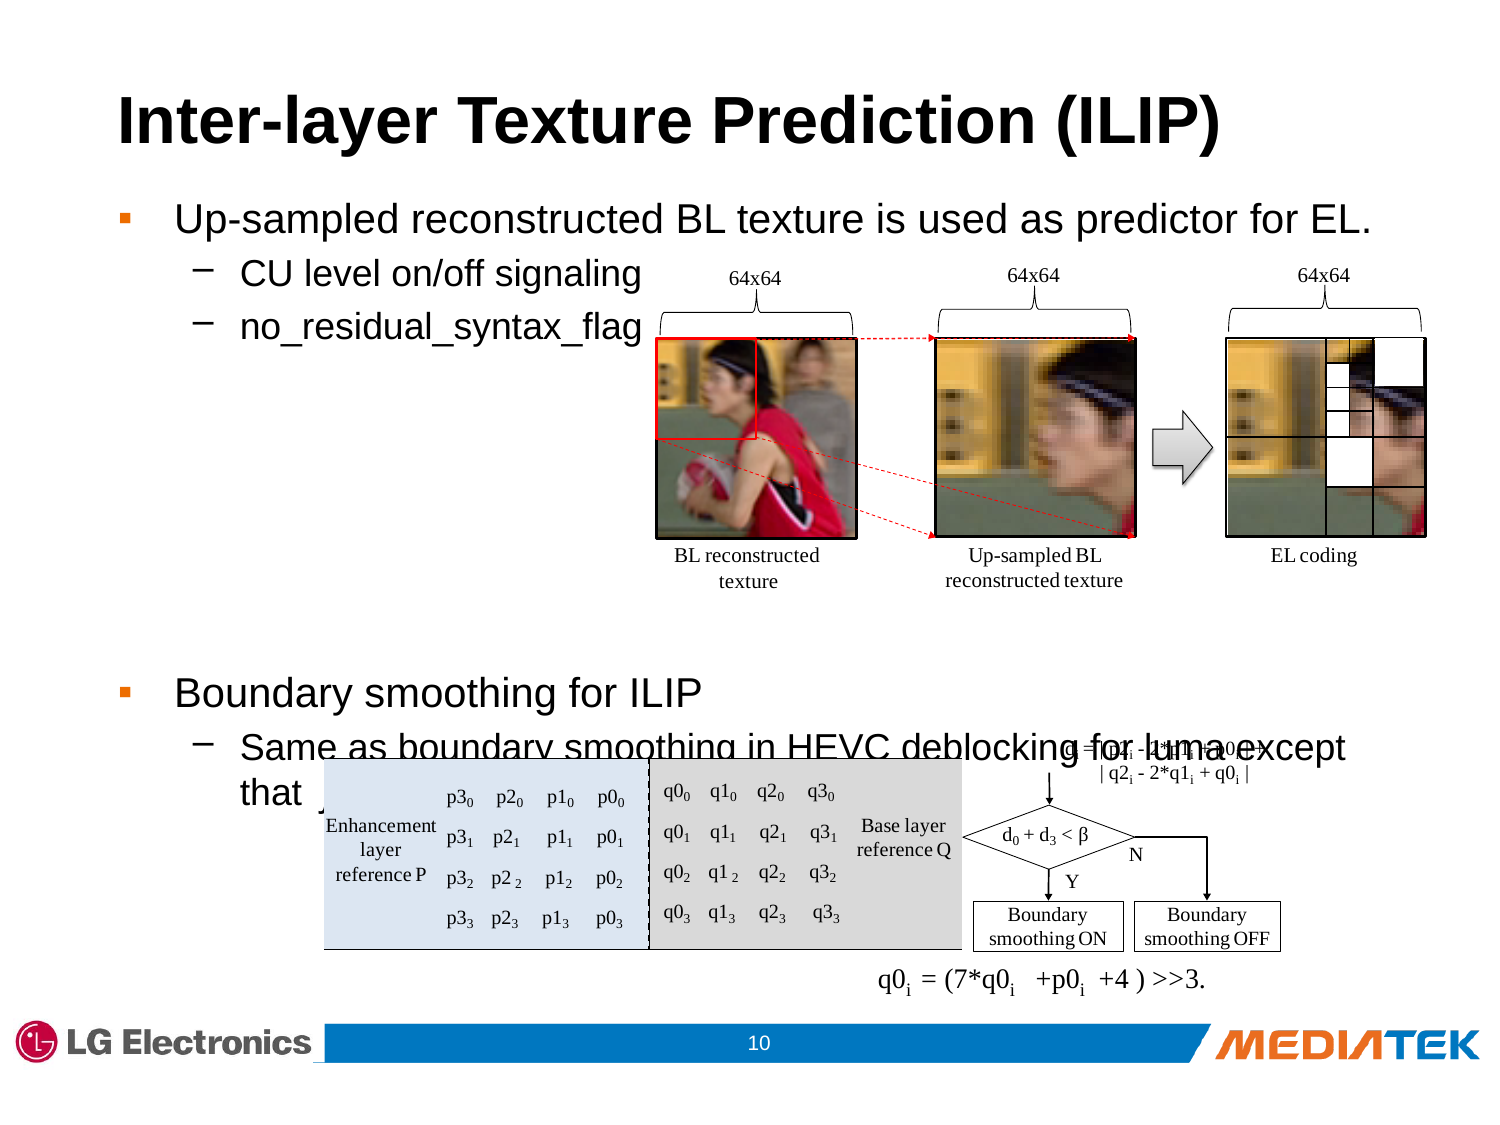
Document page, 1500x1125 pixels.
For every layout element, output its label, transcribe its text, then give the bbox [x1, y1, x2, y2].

picture [619, 254, 1442, 599]
title Inter-layer Texture Prediction (ILIP) [101, 62, 1425, 172]
list Up-sampled reconstructed BL texture is used as predictor for EL. CU level on/off signaling no_residual_syntax_flag Boundary smoothing for ILIP Same as boundary smoothing in HEVC deblocking for luma except that ß_offset_div2 is set equal to 1. [102, 184, 1425, 998]
picture [312, 728, 1287, 1003]
picture [13, 1008, 313, 1075]
picture [325, 1023, 720, 1063]
slide_number 9 [720, 1022, 798, 1090]
picture [798, 1023, 1480, 1063]
